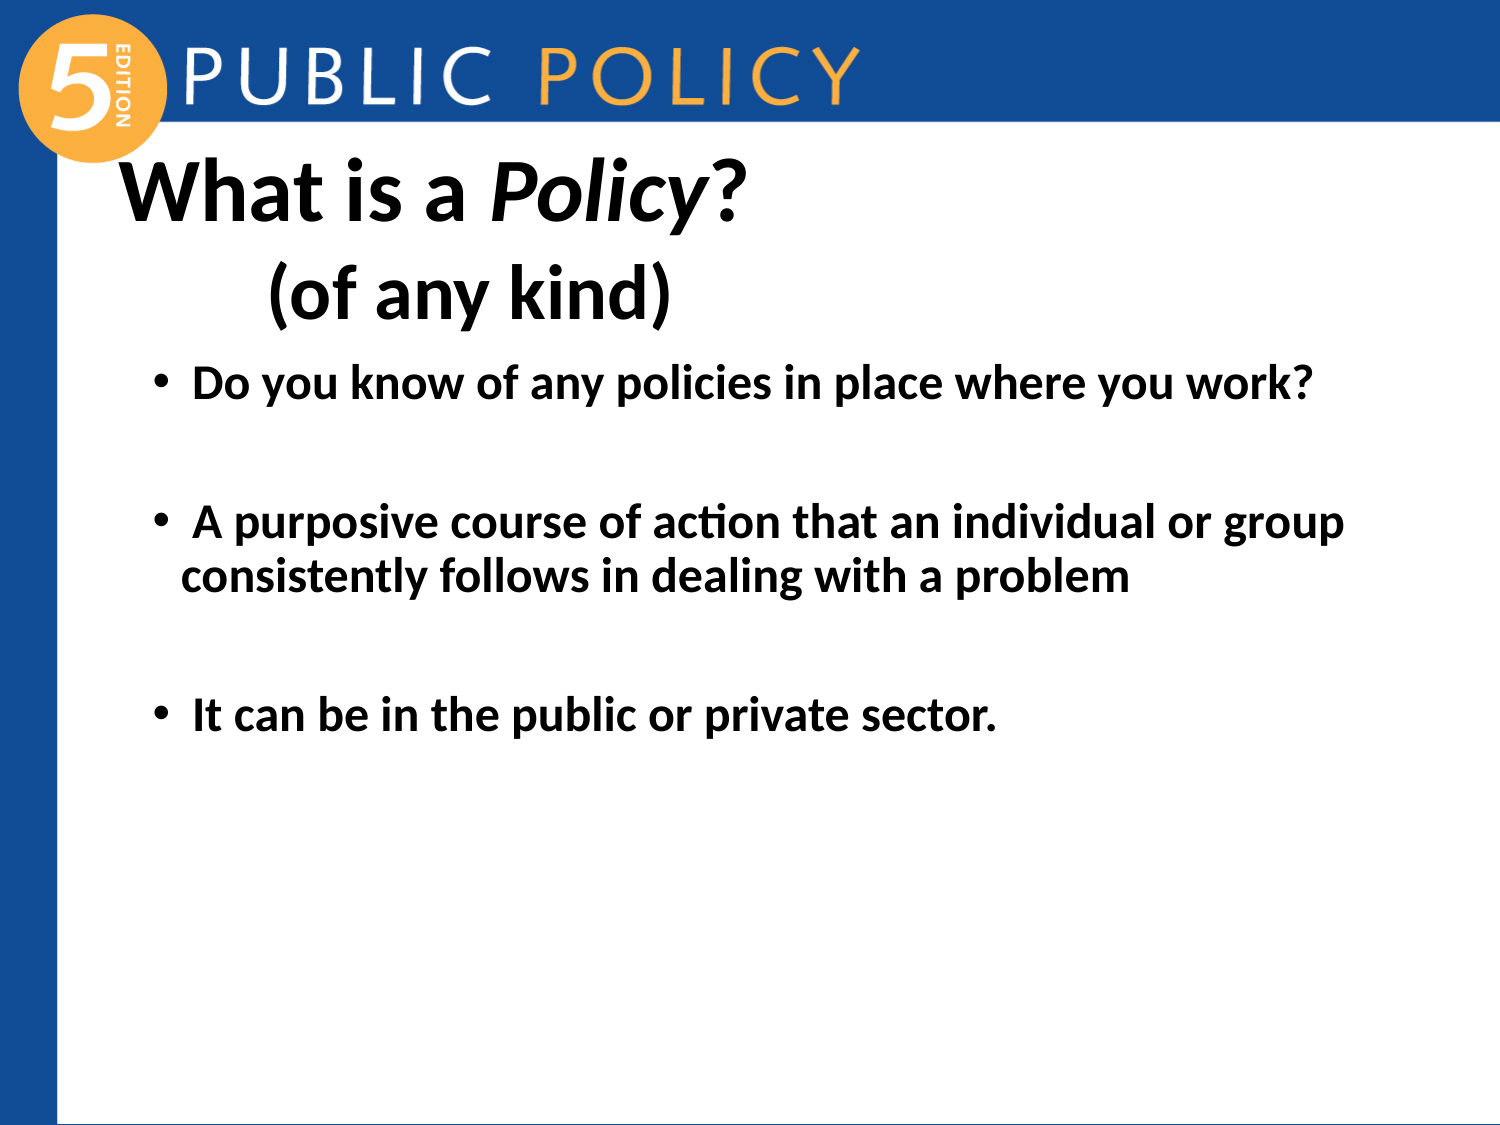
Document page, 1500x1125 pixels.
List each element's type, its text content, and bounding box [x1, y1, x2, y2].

list Do you know of any policies in place where you work? A purposive course of action that an individual or group consistently follows in dealing with a problem It can be in the public or private sector. [137, 348, 1397, 1063]
picture [0, 0, 1500, 1125]
title What is a Policy? (of any kind) [103, 132, 1397, 350]
